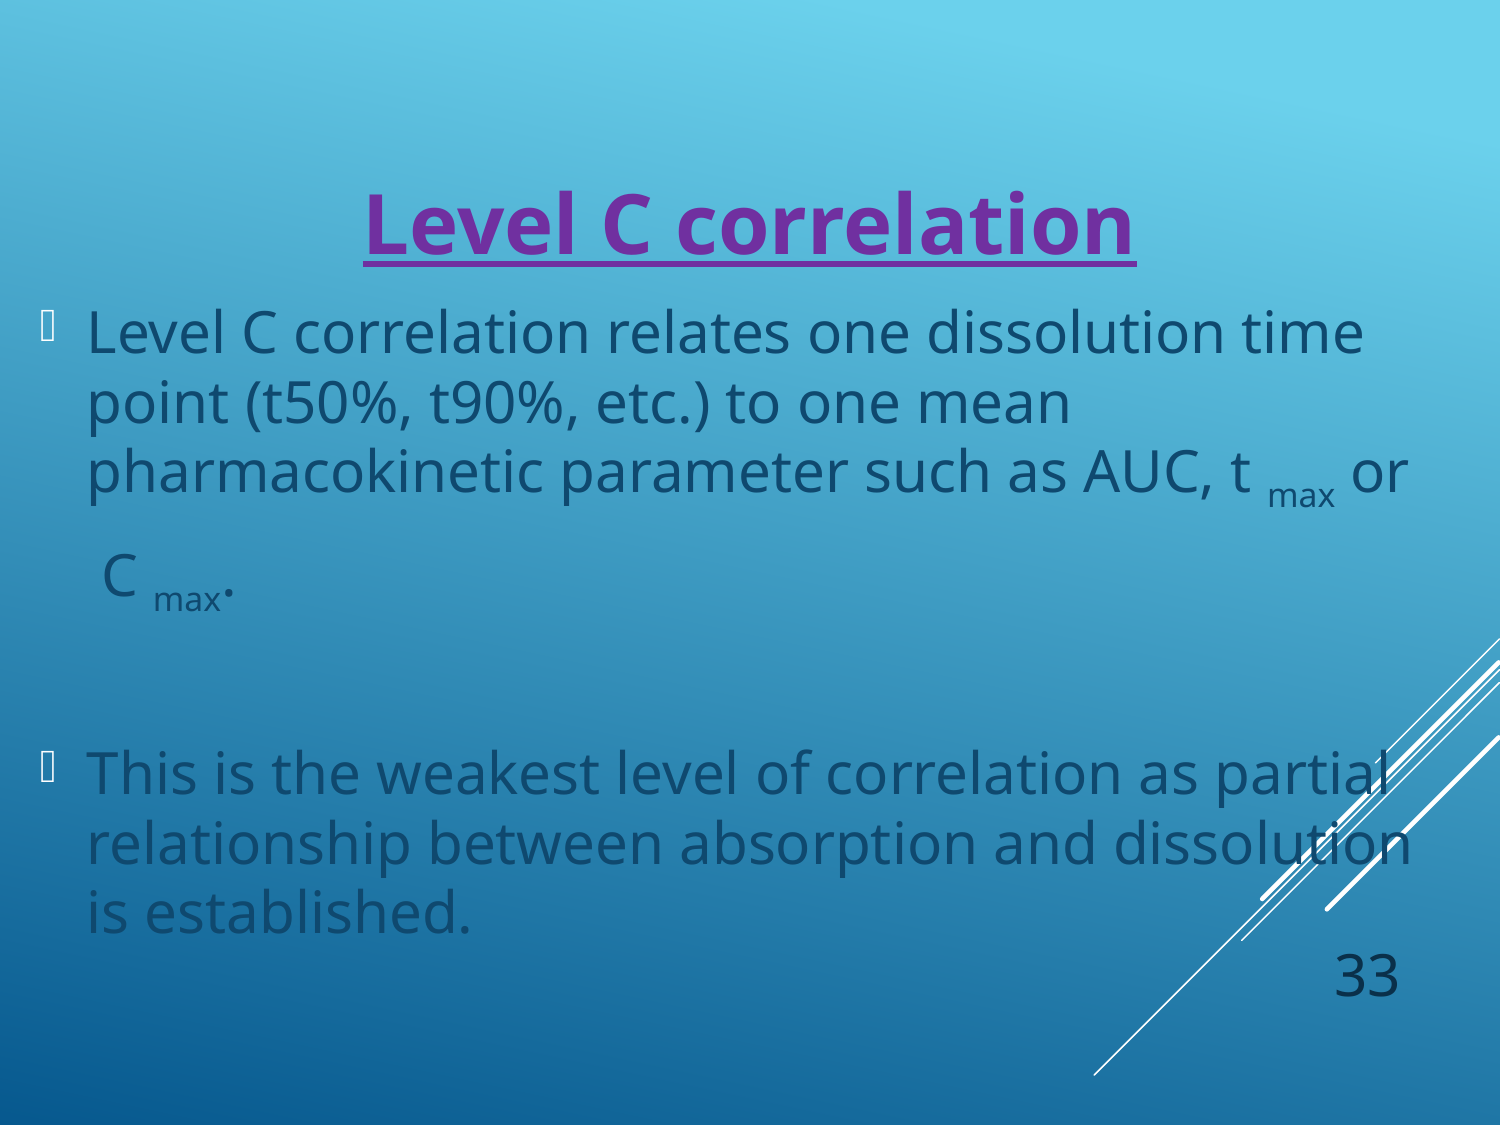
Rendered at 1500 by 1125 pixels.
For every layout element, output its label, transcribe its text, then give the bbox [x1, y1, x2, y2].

slide_number 33 [1275, 915, 1416, 1025]
list Level C correlation Level C correlation relates one dissolution time point (t50%, t90%, etc.) to one mean pharmacokinetic parameter such as AUC, t max or C max. This is the weakest level of correlation as partial relationship between absorption and dissolution is established. [24, 99, 1475, 1088]
